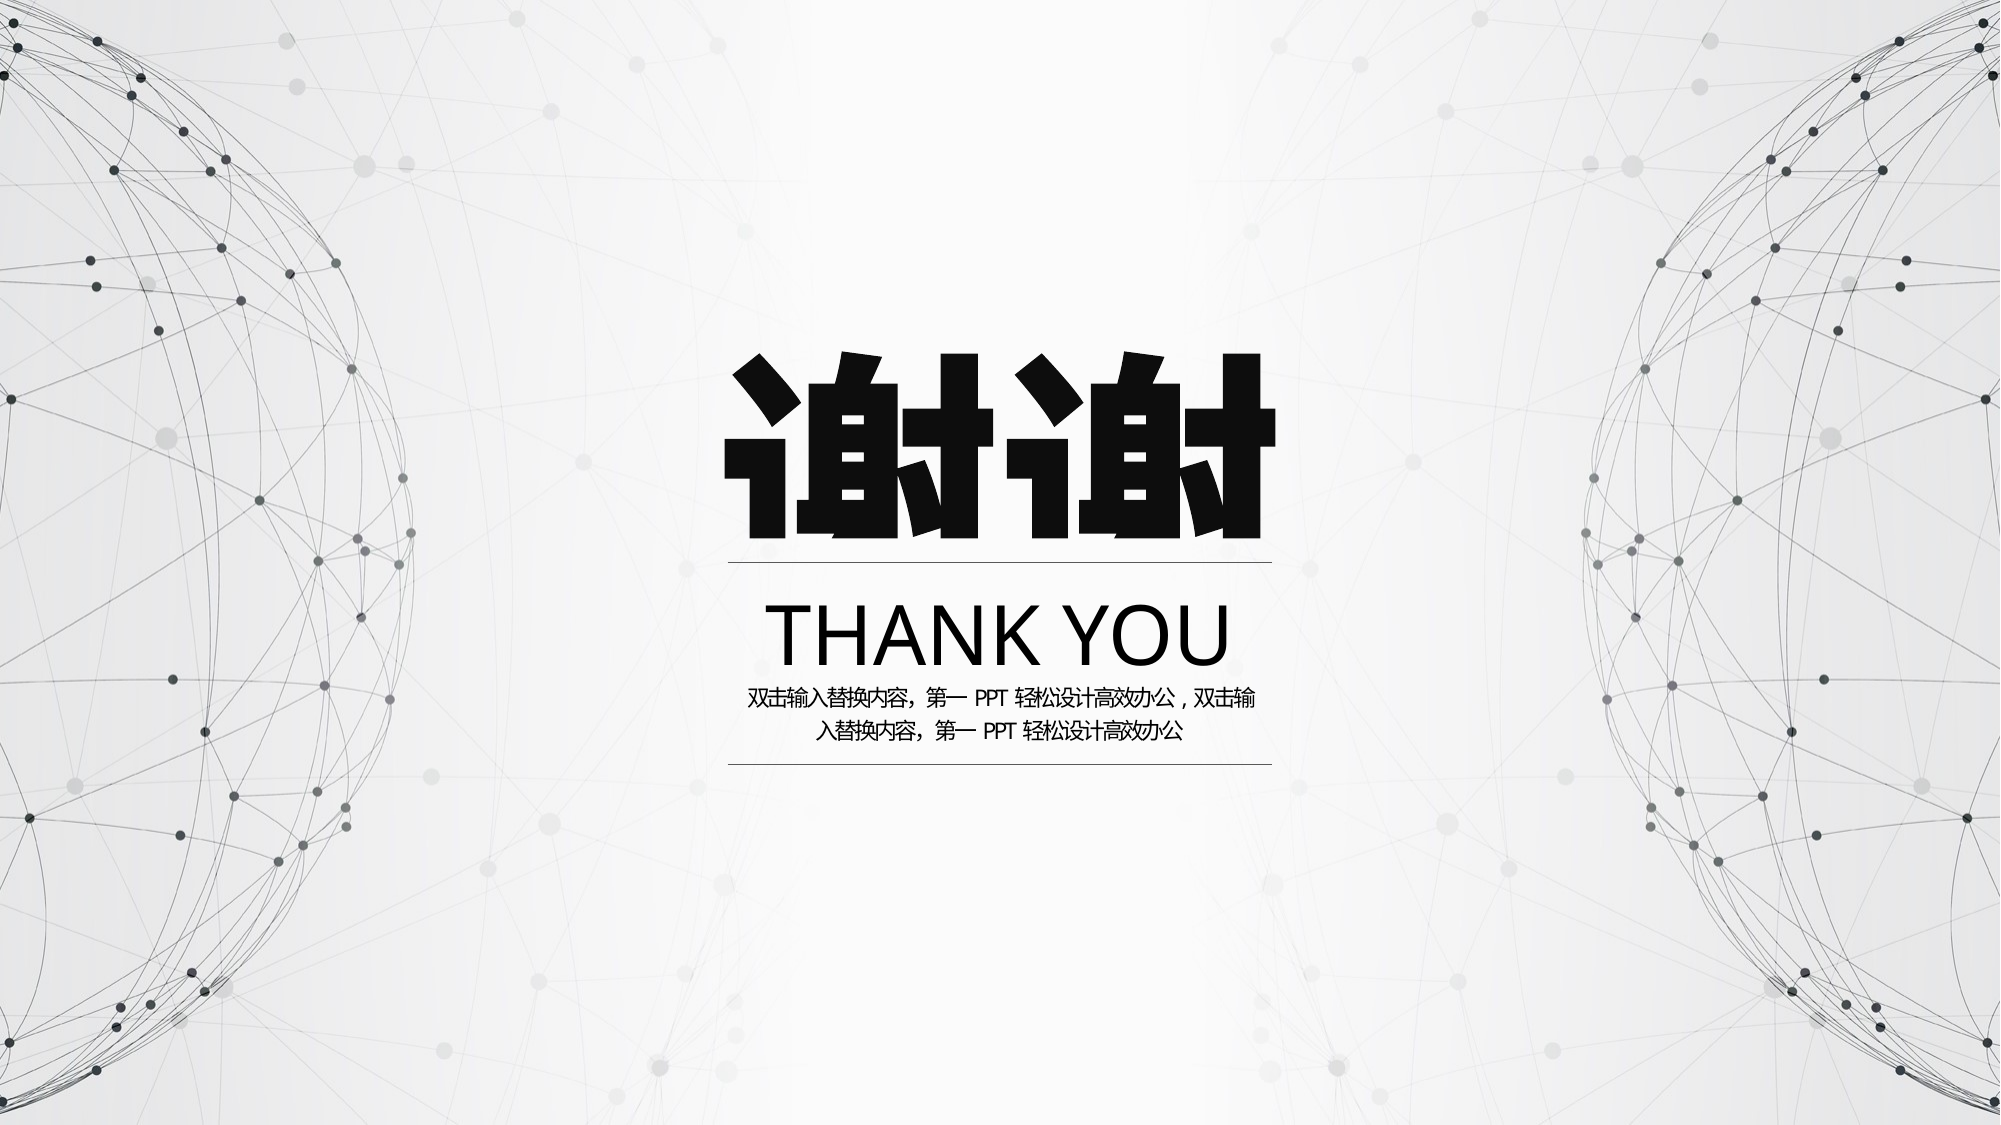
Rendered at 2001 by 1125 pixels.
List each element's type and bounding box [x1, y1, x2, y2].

text_box [724, 351, 1276, 539]
picture [0, 0, 2000, 1125]
text_box [701, 562, 1299, 786]
